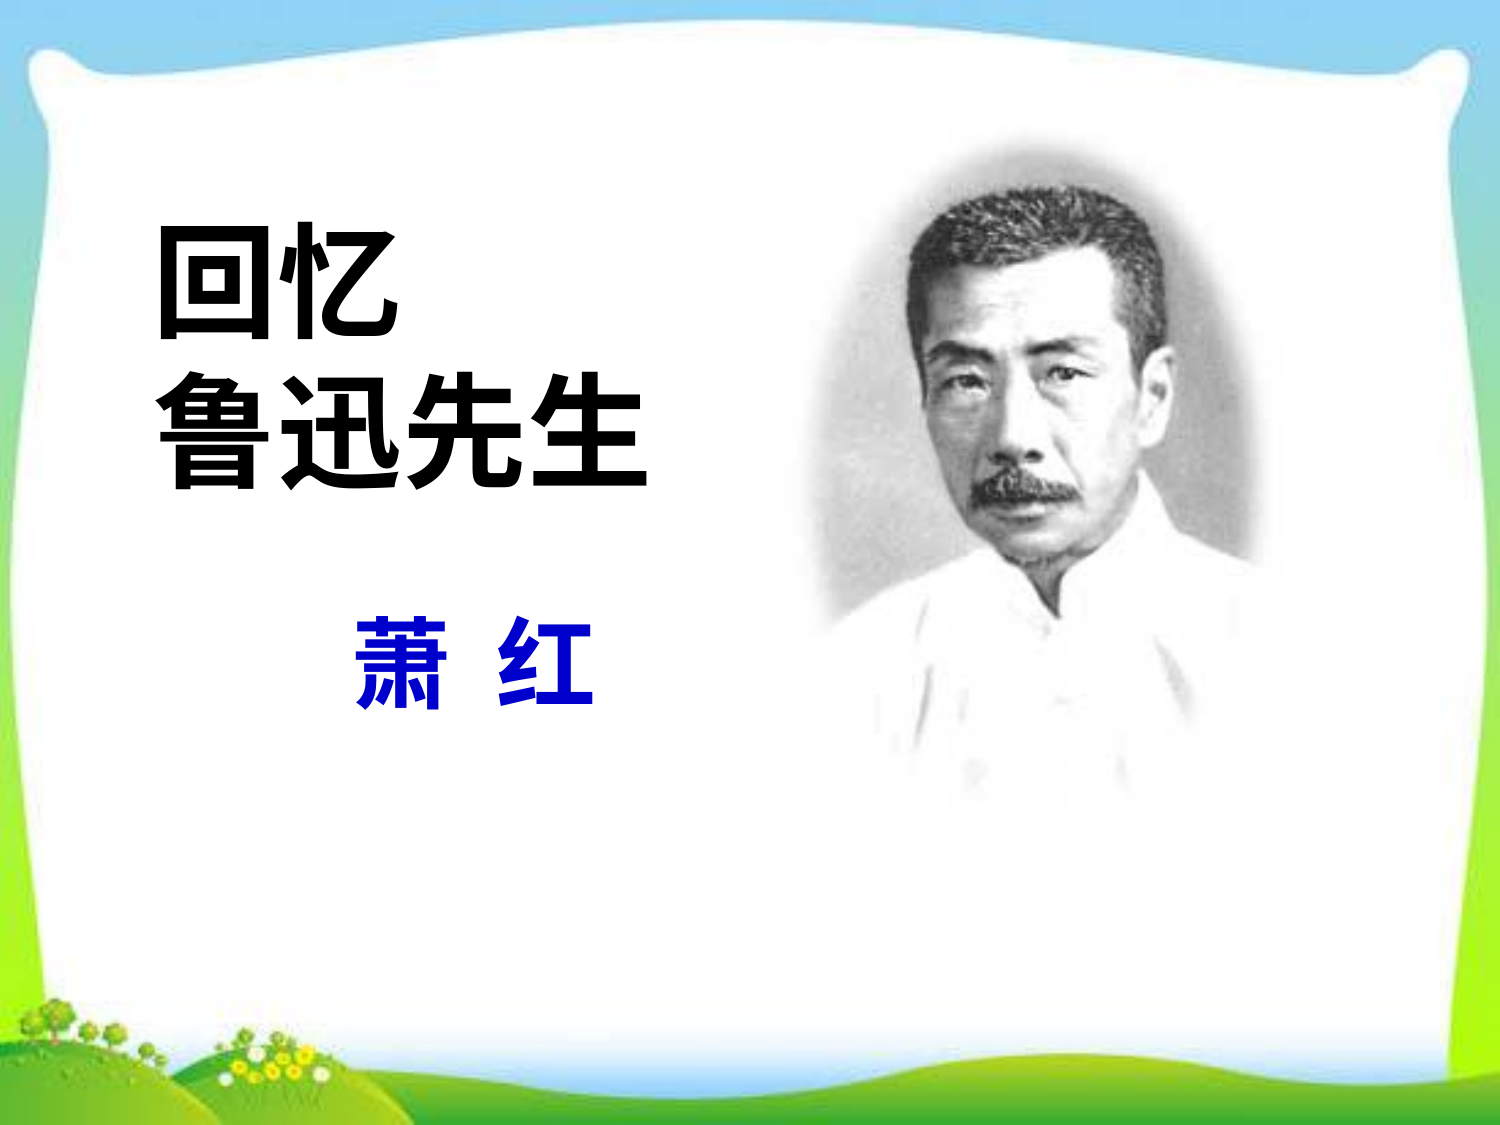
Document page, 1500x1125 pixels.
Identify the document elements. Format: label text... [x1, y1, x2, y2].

picture [0, 0, 1500, 1125]
text_box 萧 红 [336, 593, 750, 729]
text_box 回忆 鲁迅先生 [137, 196, 753, 511]
